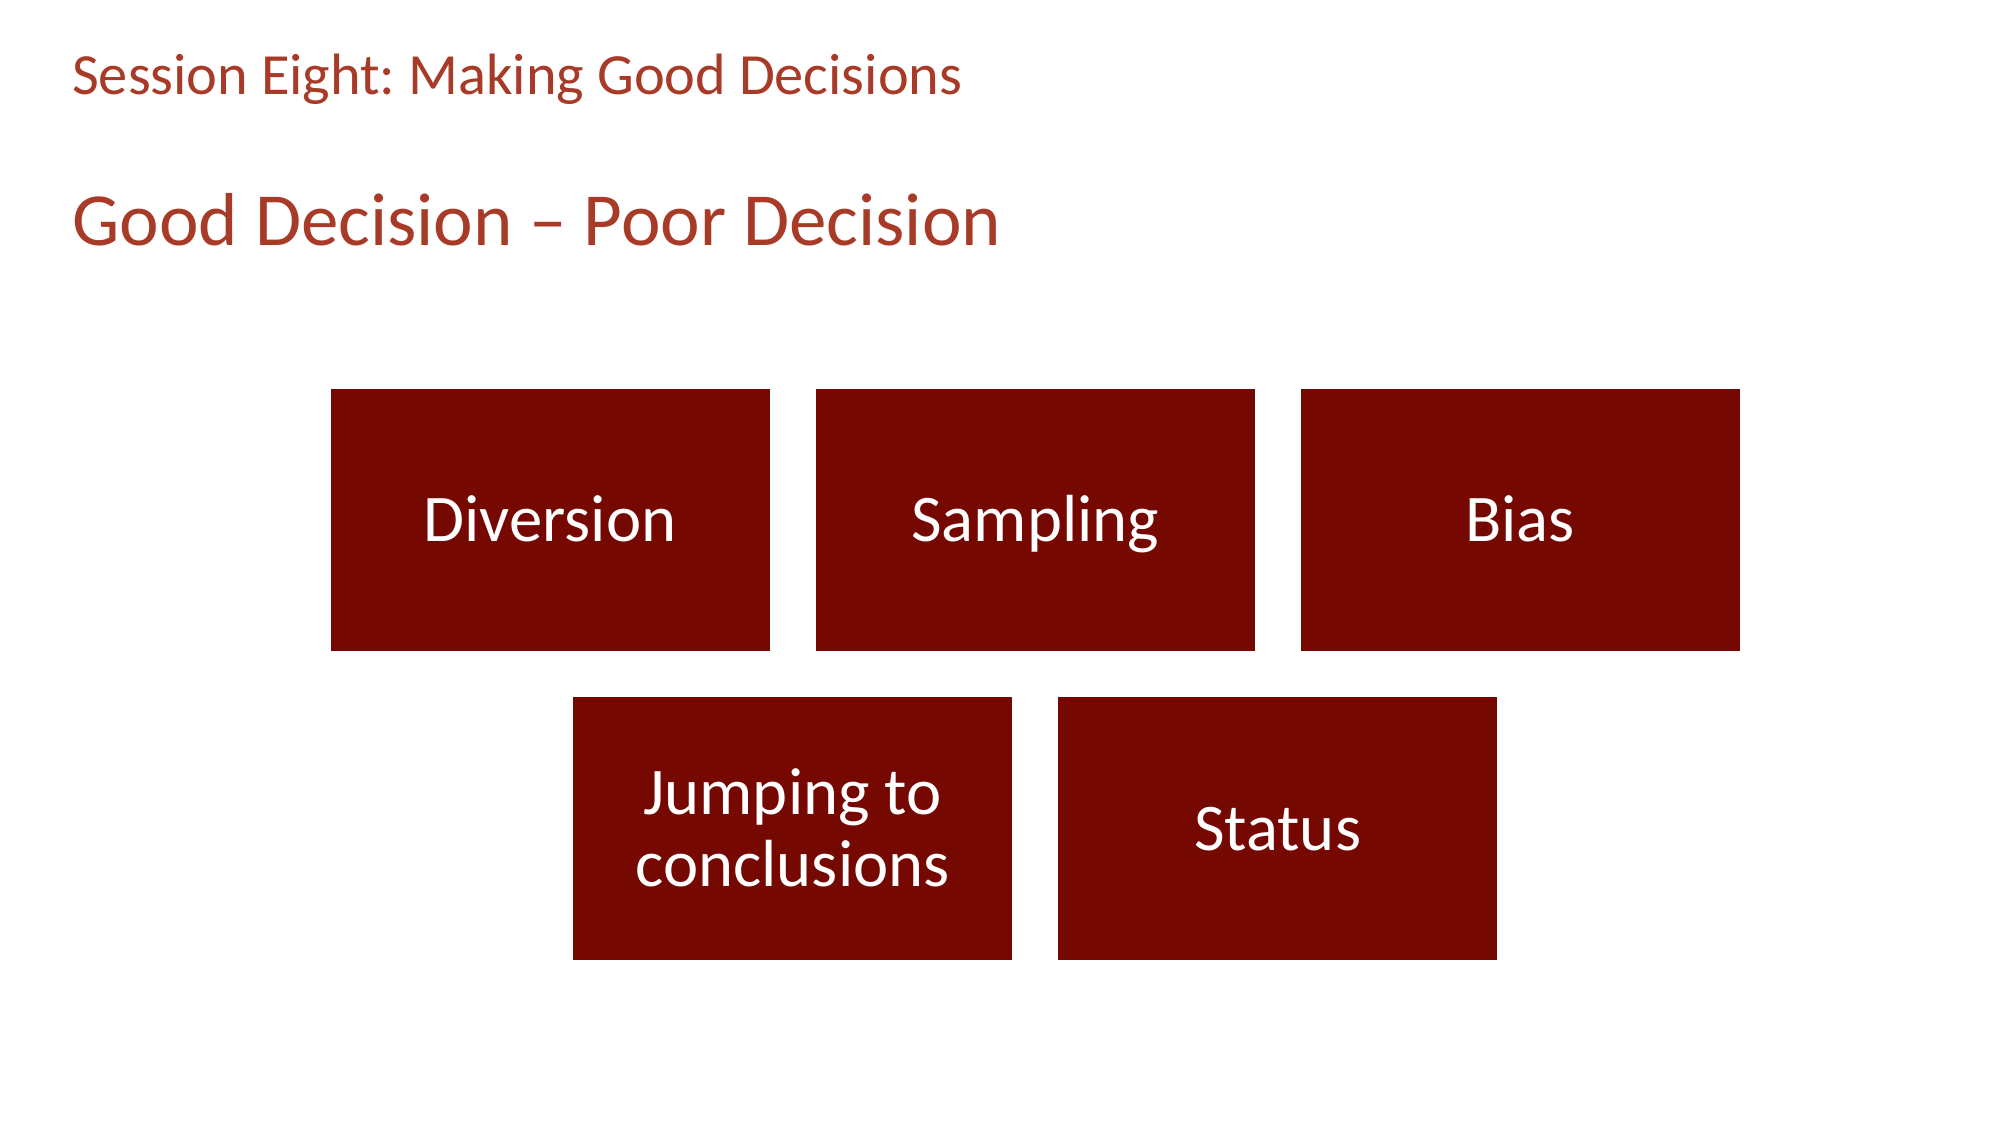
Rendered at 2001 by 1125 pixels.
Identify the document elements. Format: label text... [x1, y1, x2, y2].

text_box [329, 382, 1741, 967]
title Session Eight: Making Good Decisions [57, 36, 1934, 124]
list Good Decision – Poor Decision [57, 172, 1934, 270]
